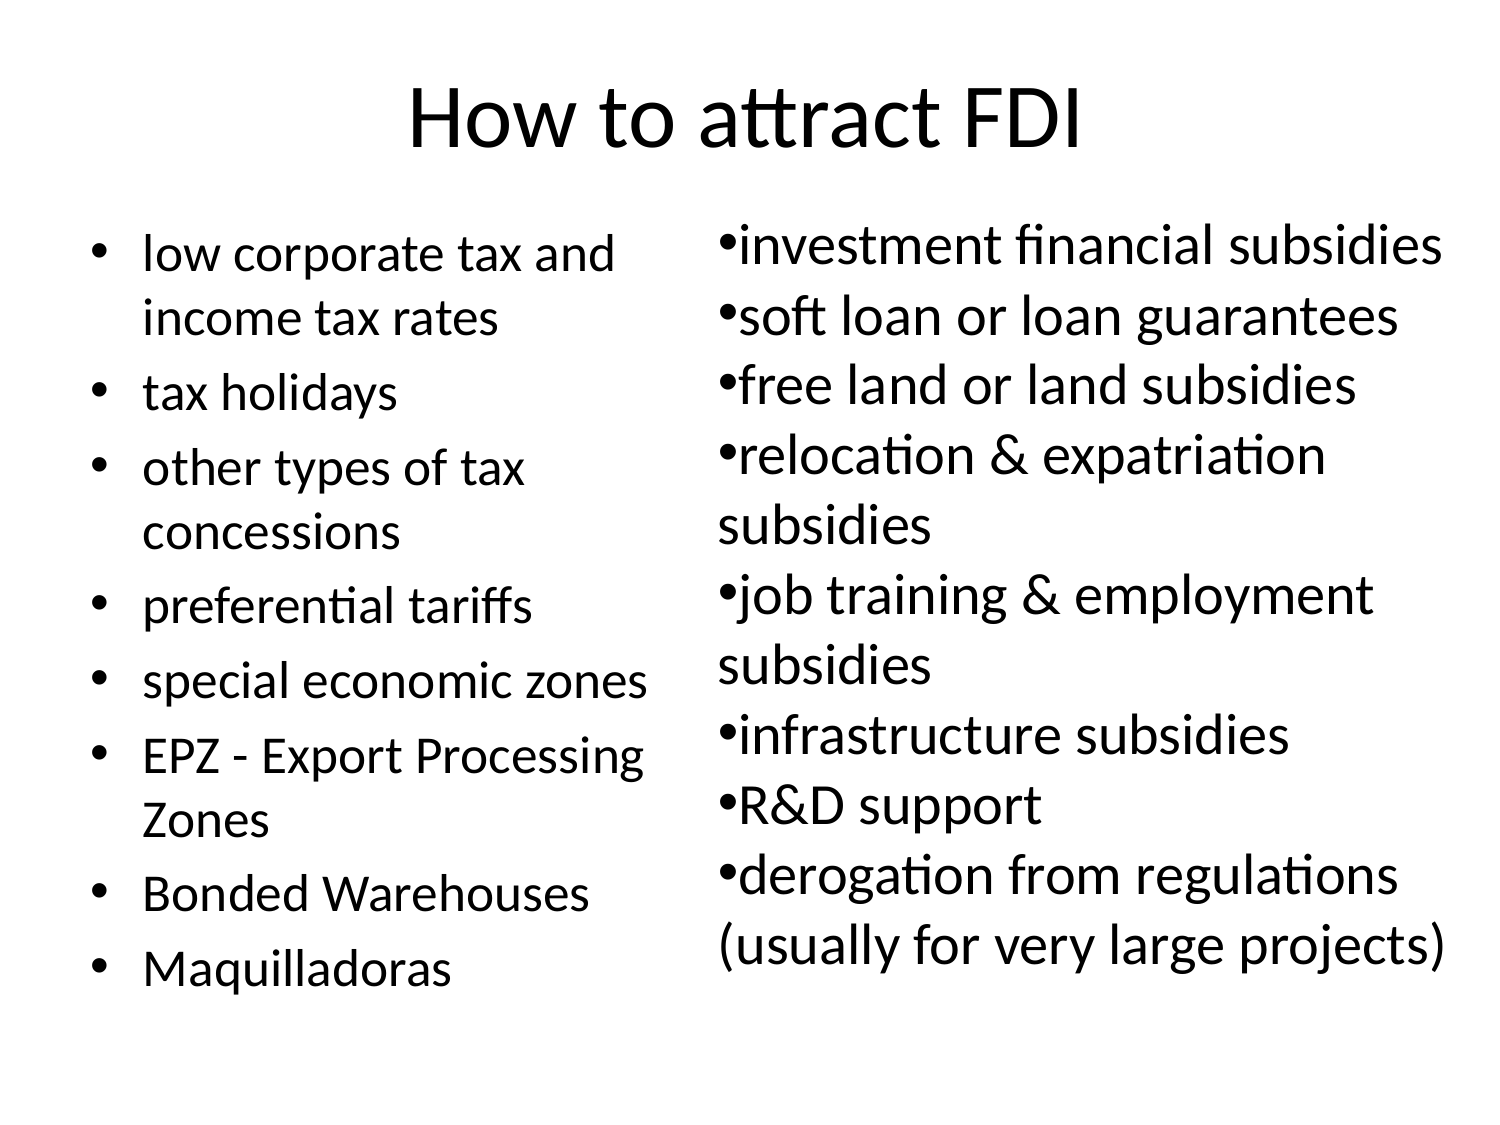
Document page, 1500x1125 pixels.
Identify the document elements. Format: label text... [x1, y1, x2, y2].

title How to attract FDI [75, 45, 1418, 176]
text_box investment financial subsidies soft loan or loan guarantees free land or land subsidies relocation & expatriation subsidies job training & employment subsidies infrastructure subsidies R&D support derogation from regulations (usually for very large projects) [703, 199, 1465, 1029]
list low corporate tax and income tax rates tax holidays other types of tax concessions preferential tariffs special economic zones EPZ - Export Processing Zones Bonded Warehouses Maquilladoras [75, 210, 703, 1005]
